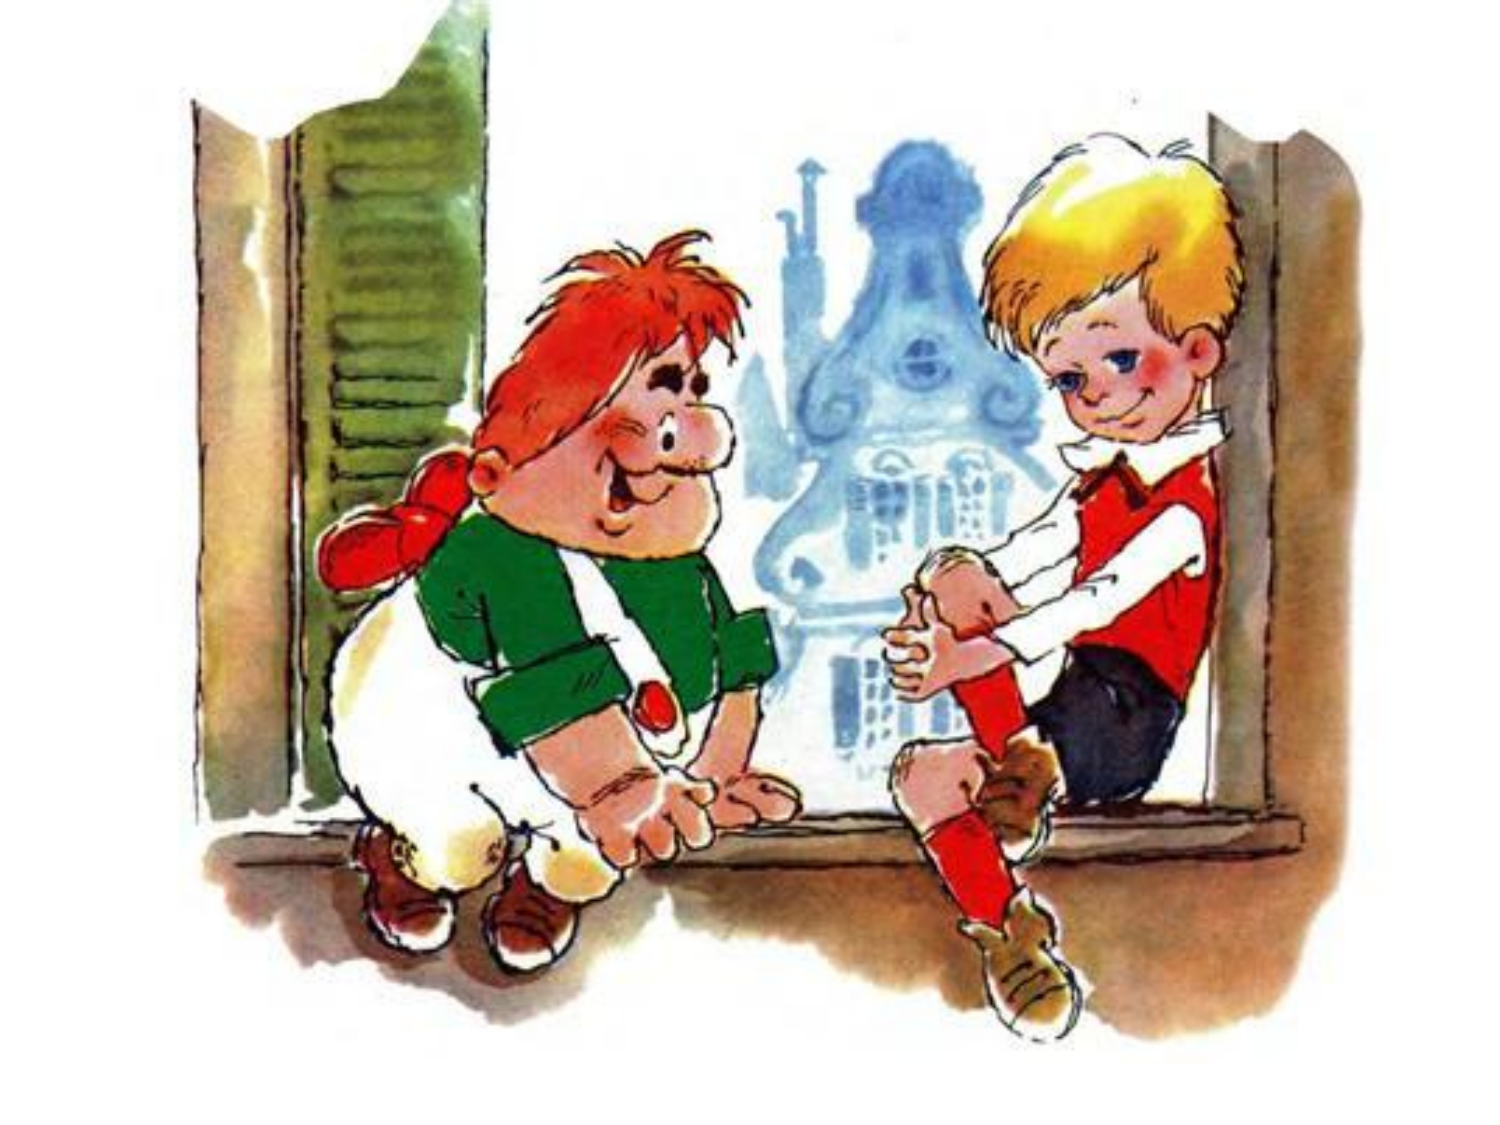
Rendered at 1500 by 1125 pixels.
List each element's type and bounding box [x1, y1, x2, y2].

picture [135, 0, 1394, 1066]
